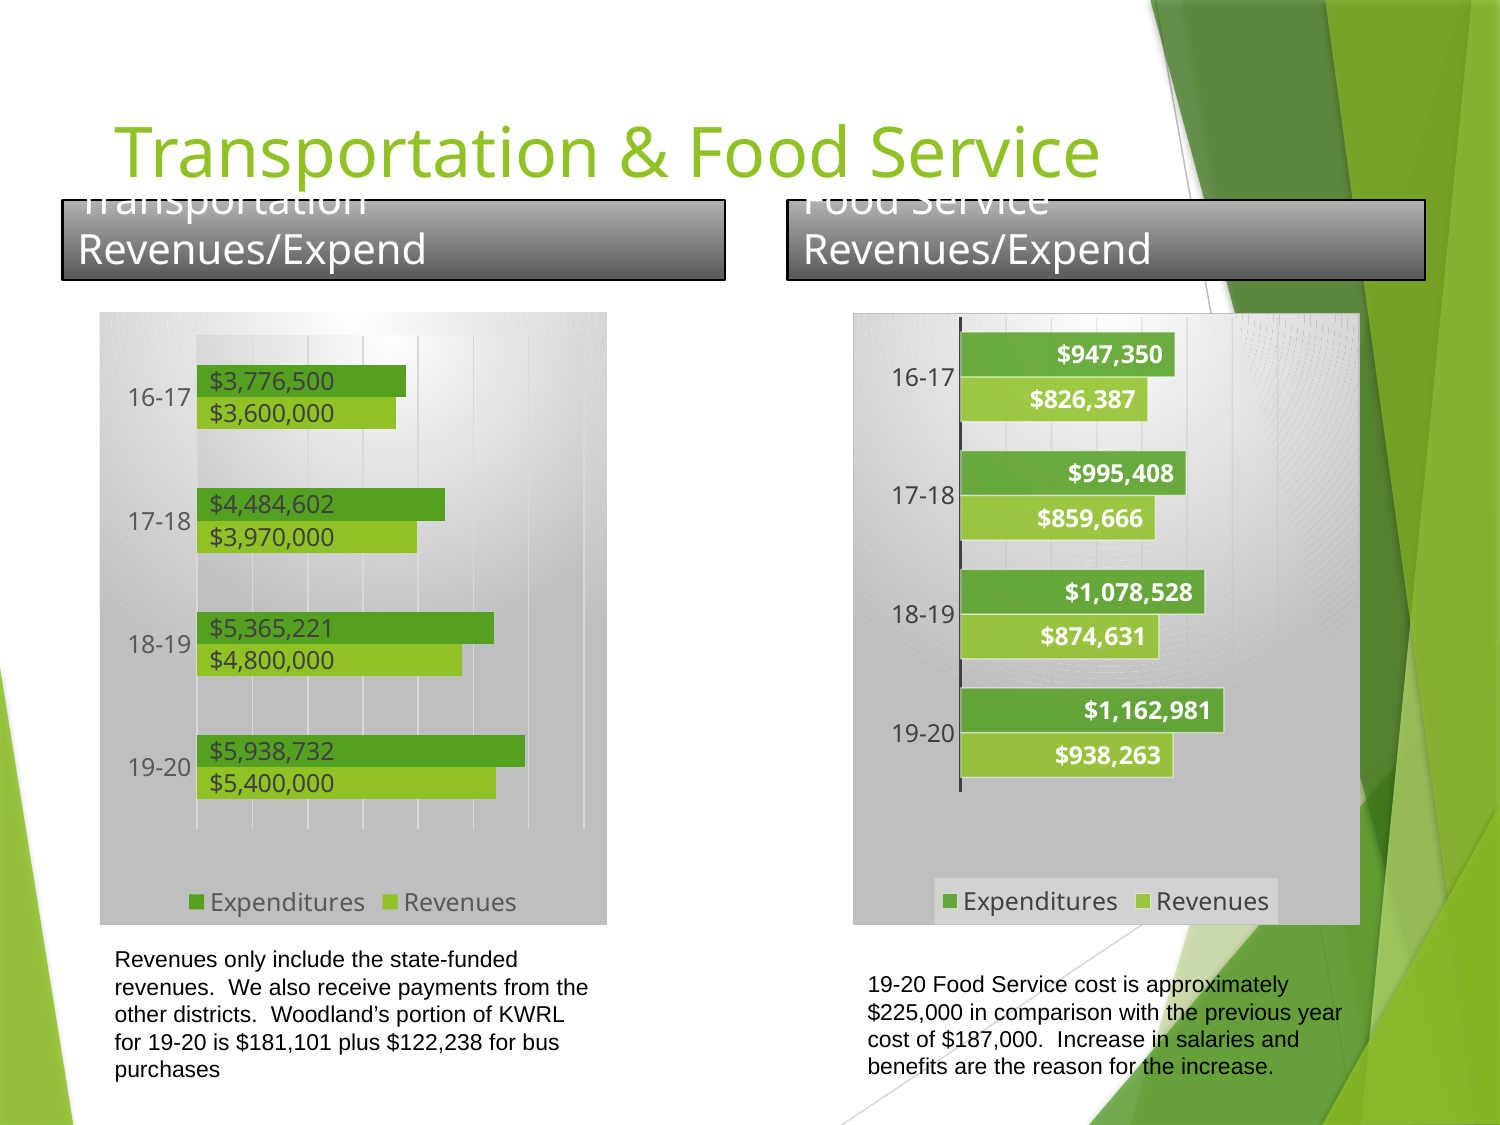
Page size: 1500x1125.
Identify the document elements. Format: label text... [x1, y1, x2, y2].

text_box 19-20 Food Service cost is approximately $225,000 in comparison with the previous year cost of $187,000. Increase in salaries and benefits are the reason for the increase. [852, 962, 1360, 1087]
text_box Revenues only include the state-funded revenues. We also receive payments from the other districts. Woodland’s portion of KWRL for 19-20 is $181,101 plus $122,238 for bus purchases [99, 937, 607, 1090]
chart [852, 311, 1361, 926]
list Food Service Revenues/Expend [786, 199, 1426, 281]
title Transportation & Food Service [99, 99, 1142, 200]
list Transportation Revenues/Expend [61, 199, 726, 281]
chart [99, 311, 608, 926]
